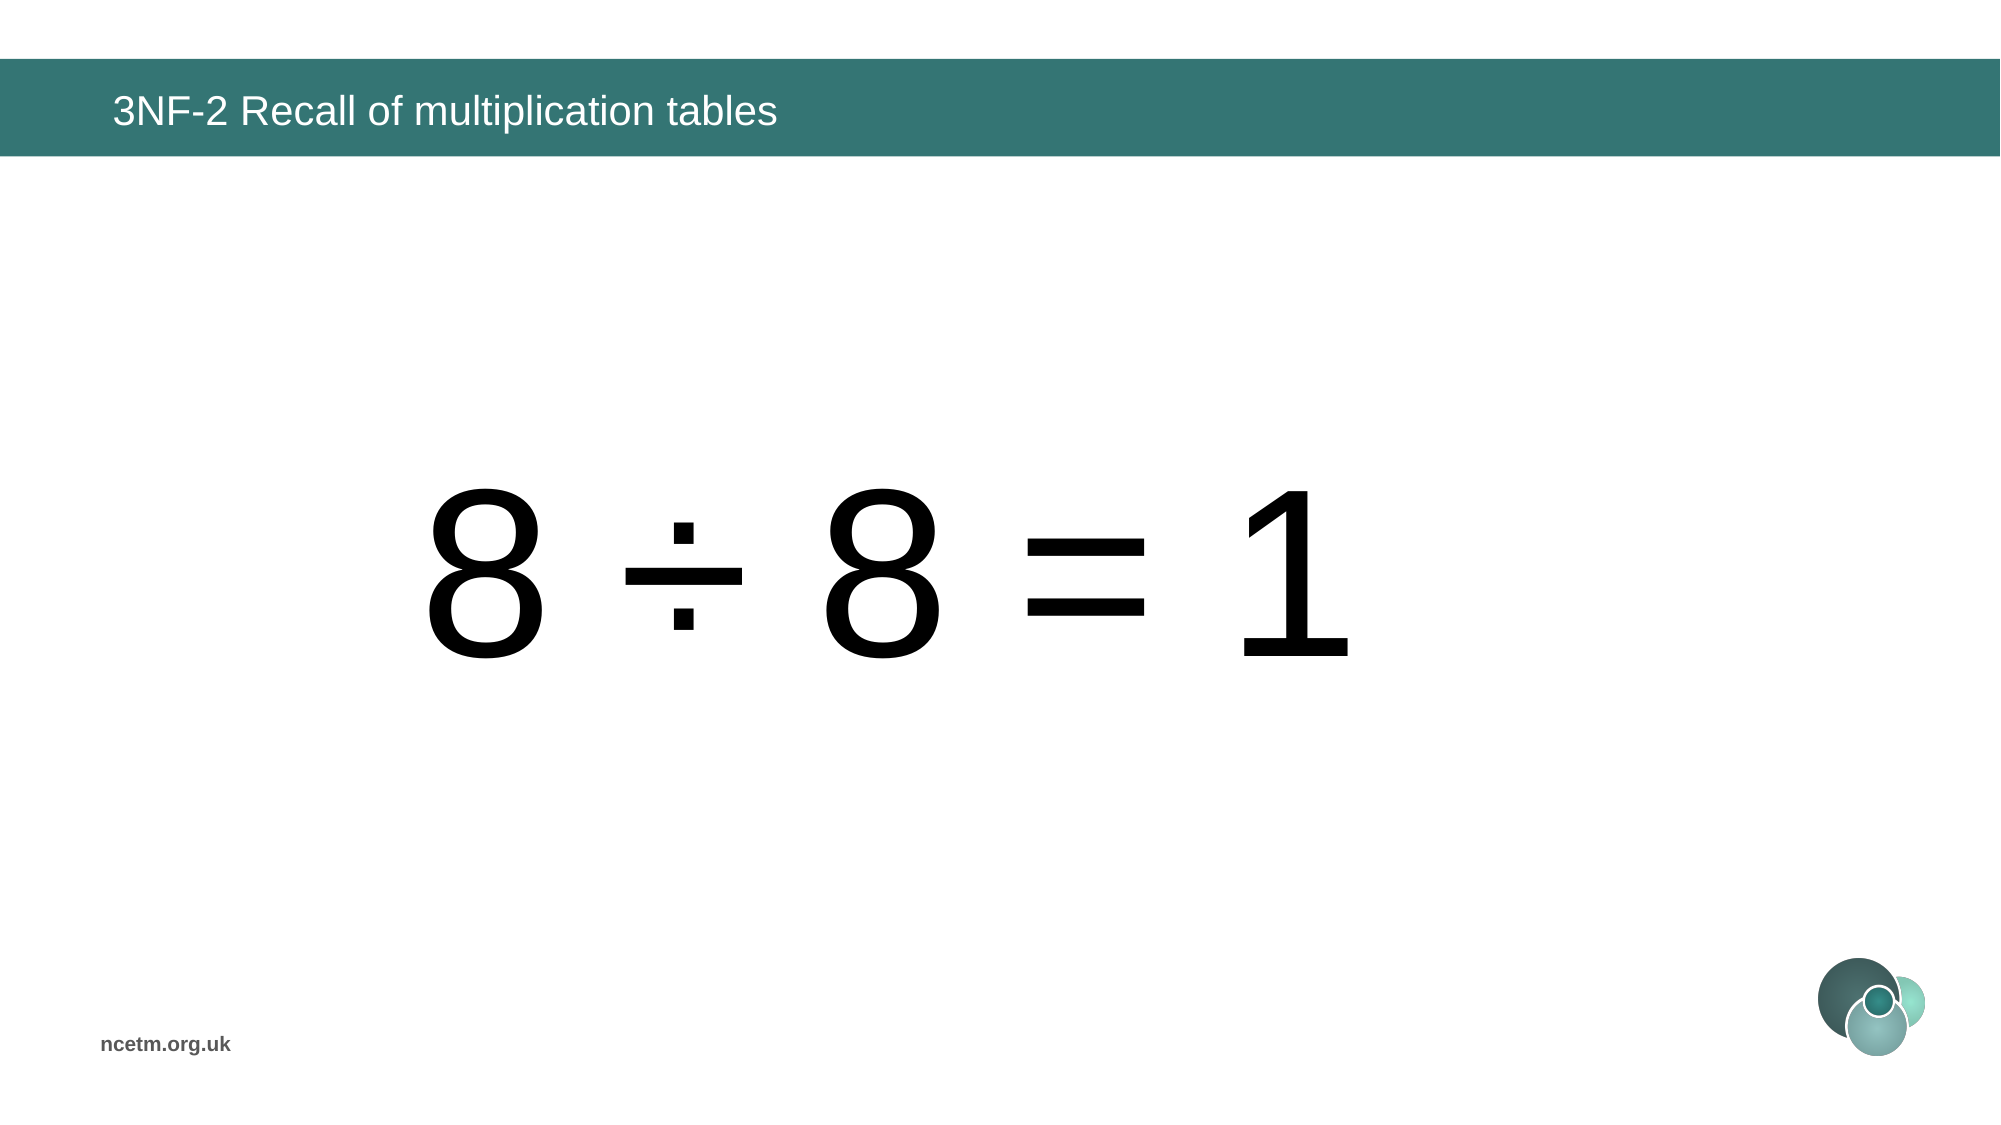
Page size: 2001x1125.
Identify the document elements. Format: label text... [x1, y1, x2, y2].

text_box 8 ÷ 8 = [404, 409, 1211, 712]
picture [1818, 958, 1925, 1056]
title 3NF-2 Recall of multiplication tables [97, 76, 1945, 147]
text_box 1 [1211, 409, 1375, 712]
